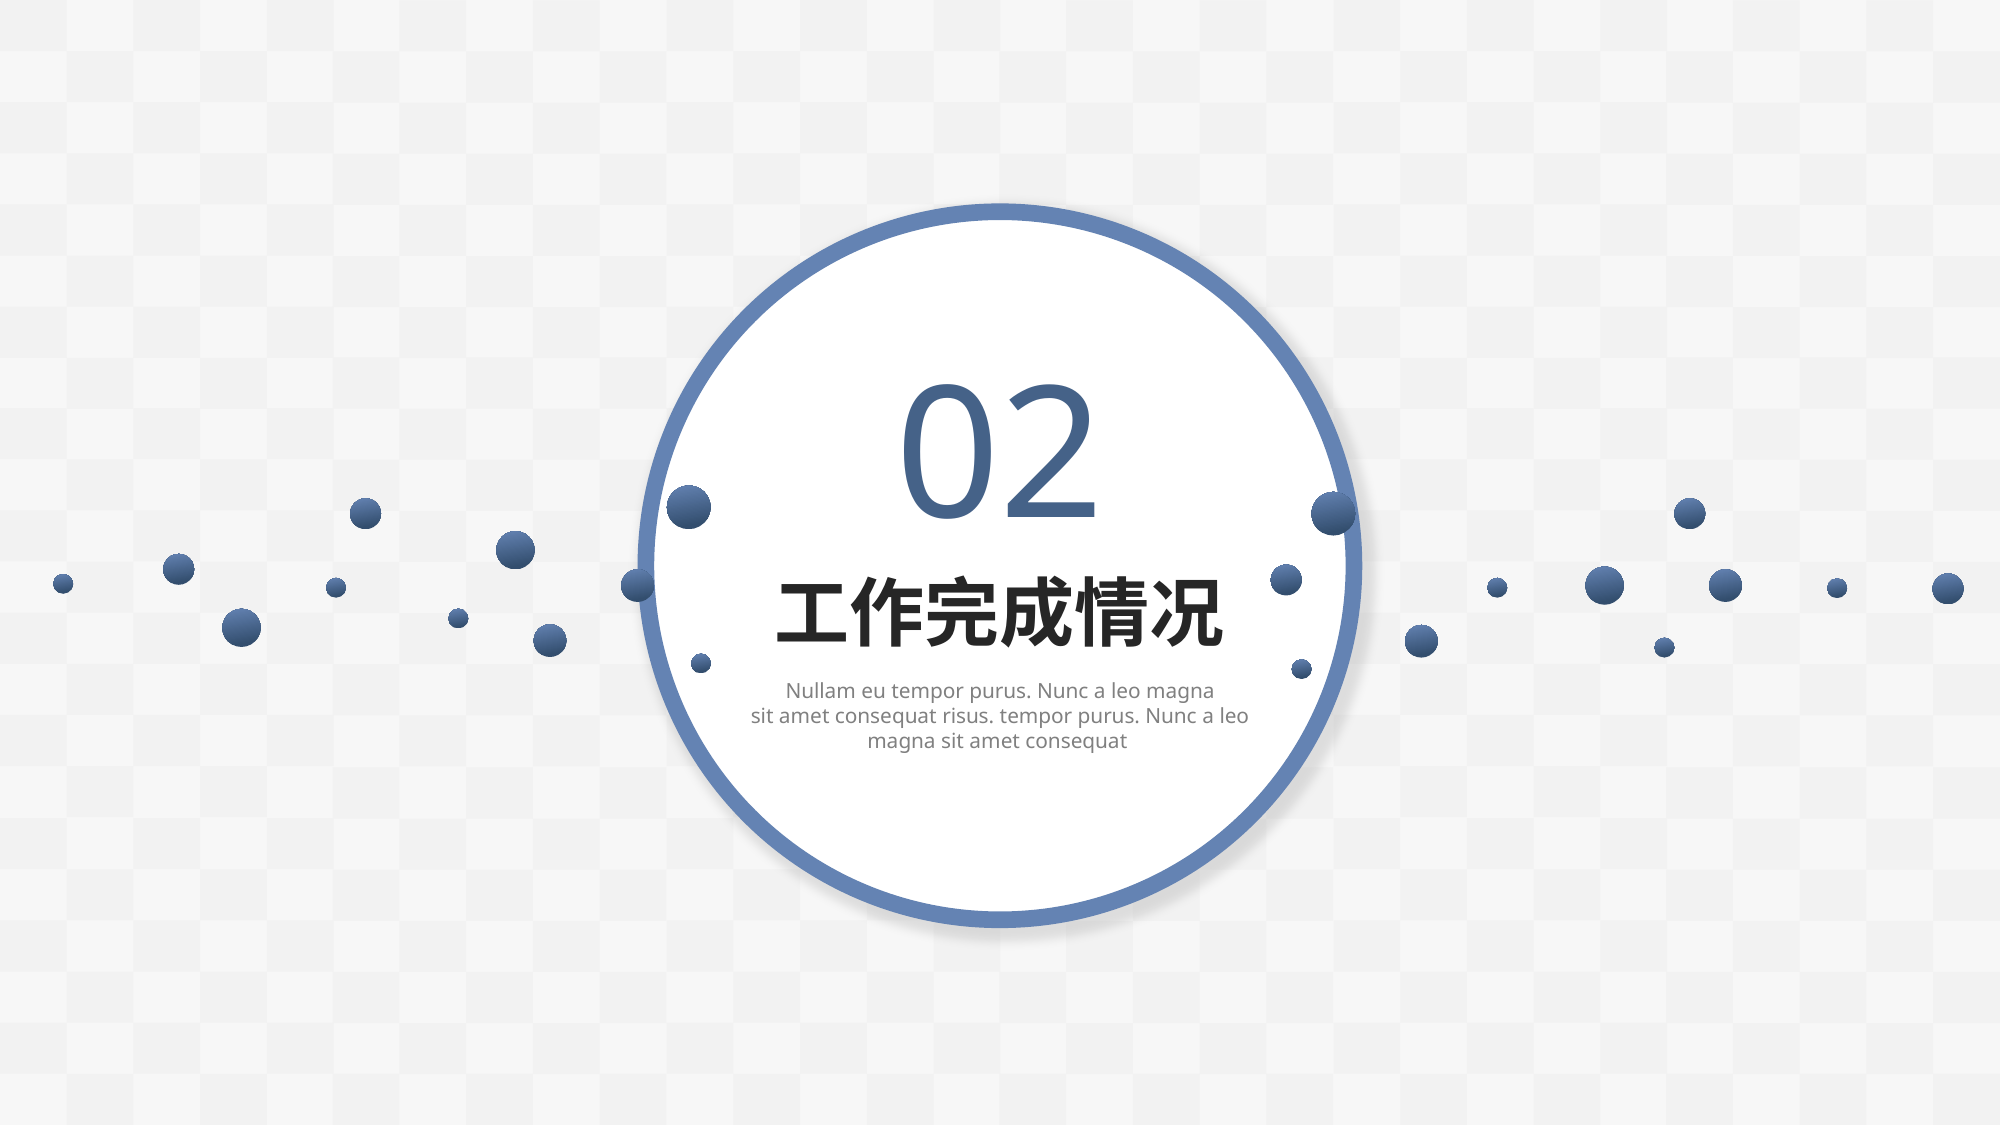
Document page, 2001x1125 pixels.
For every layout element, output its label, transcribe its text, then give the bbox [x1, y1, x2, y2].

text_box 工作完成情况 [653, 558, 1346, 663]
text_box [1826, 577, 1849, 600]
text_box [665, 484, 712, 531]
text_box [1403, 623, 1439, 659]
text_box [495, 530, 536, 571]
text_box [325, 576, 347, 599]
text_box [52, 573, 75, 595]
text_box [1931, 572, 1965, 606]
text_box [532, 623, 568, 659]
text_box [1653, 636, 1676, 659]
text_box [644, 210, 1355, 646]
text_box [1269, 563, 1303, 597]
text_box [349, 497, 383, 531]
text_box 02 [803, 326, 1196, 562]
text_box [1673, 497, 1707, 531]
text_box [620, 568, 655, 604]
text_box [1290, 658, 1313, 681]
text_box [1584, 565, 1625, 606]
text_box [658, 663, 1342, 921]
text_box [162, 552, 196, 586]
text_box [690, 652, 712, 675]
text_box [1708, 568, 1743, 604]
text_box [1310, 490, 1357, 537]
text_box Nullam eu tempor purus. Nunc a leo magna sit amet consequat risus. tempor purus. Nunc a leo magna sit amet consequat [728, 670, 1272, 785]
text_box [447, 607, 470, 630]
text_box [1486, 576, 1509, 599]
text_box [221, 607, 262, 649]
